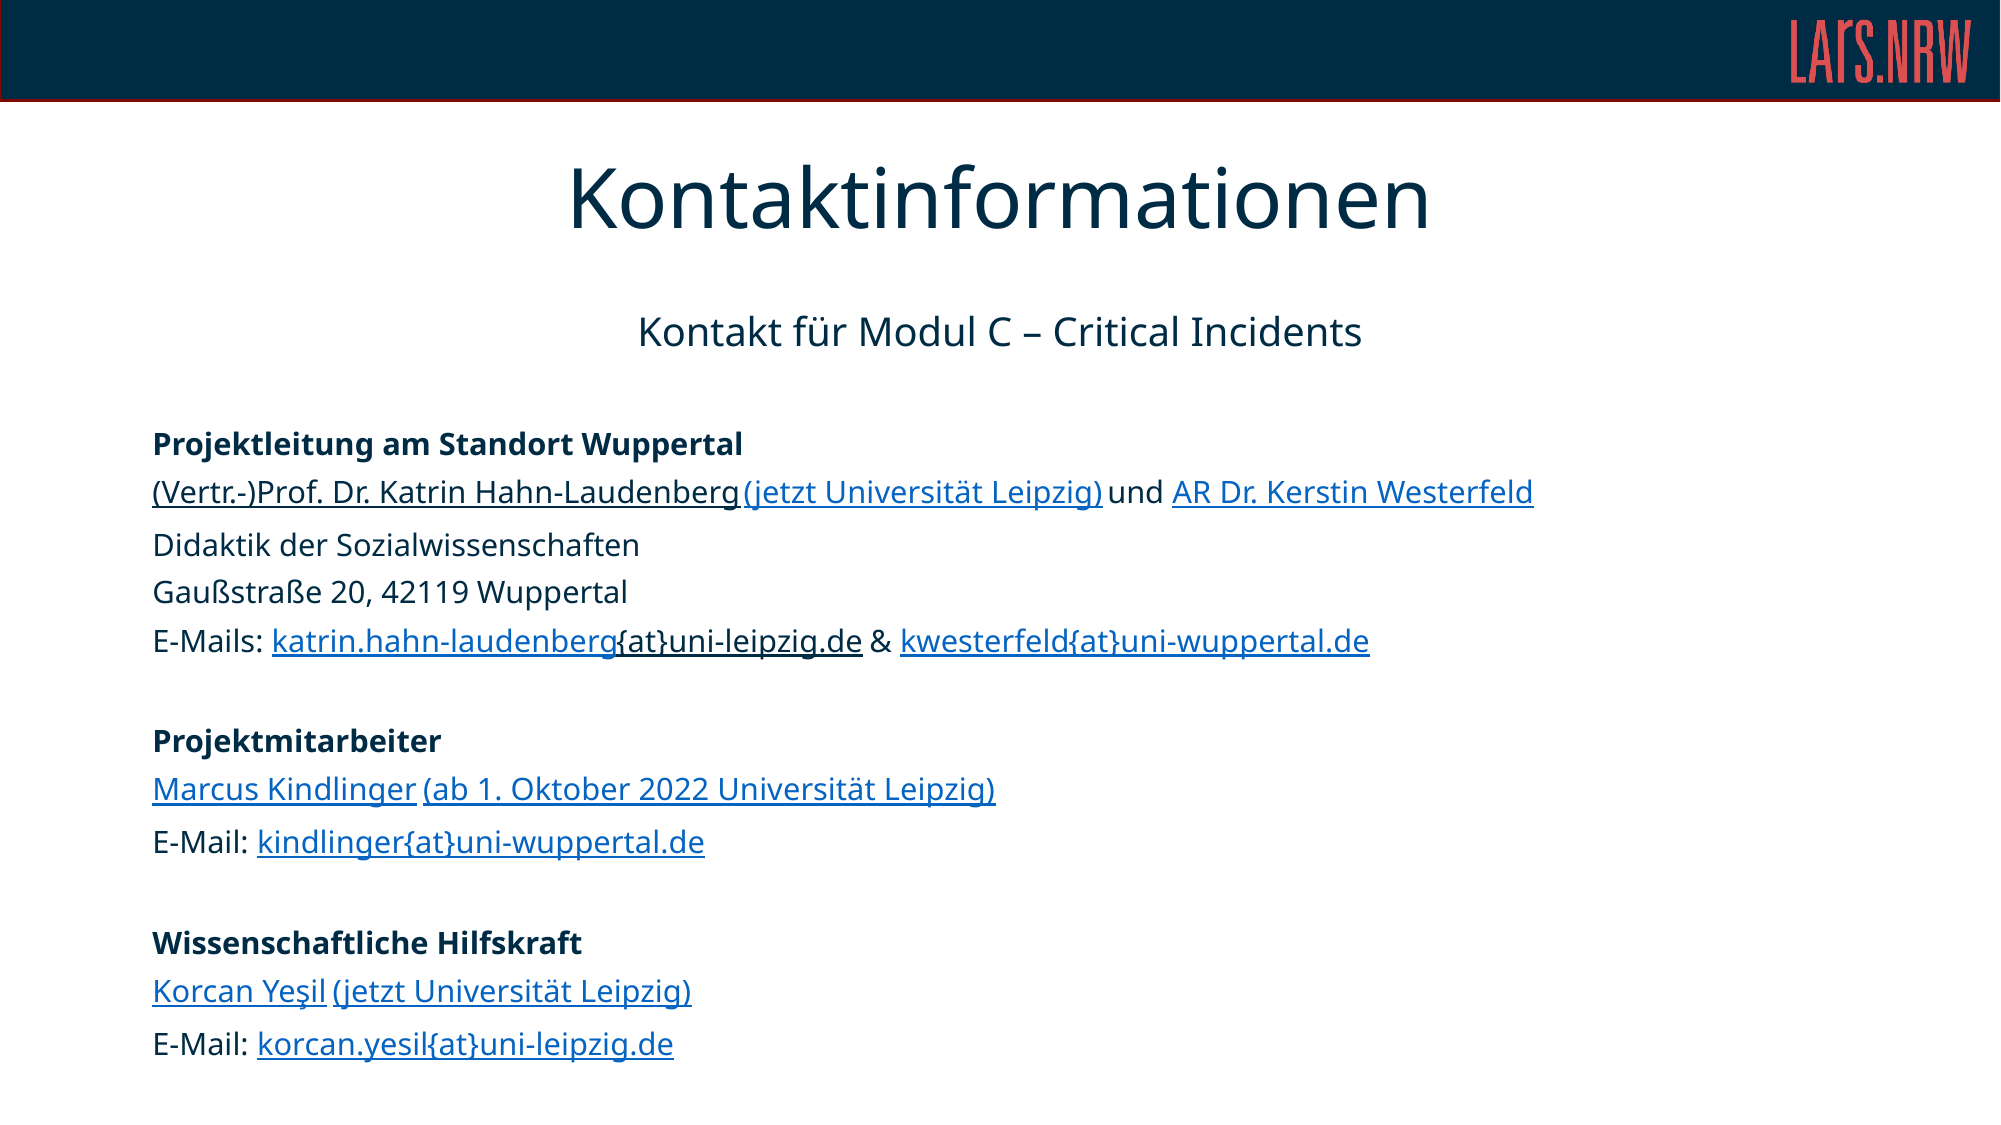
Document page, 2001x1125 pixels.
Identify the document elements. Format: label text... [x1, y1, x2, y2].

title Kontaktinformationen [137, 126, 1863, 278]
picture [1773, 6, 1977, 99]
list Kontakt für Modul C – Critical Incidents Projektleitung am Standort Wuppertal (Vertr.-)Prof. Dr. Katrin Hahn-Laudenberg (jetzt Universität Leipzig) und AR Dr. Kerstin Westerfeld Didaktik der Sozialwissenschaften Gaußstraße 20, 42119 Wuppertal E-Mails: katrin.hahn-laudenberg{at}uni-leipzig.de & kwesterfeld{at}uni-wuppertal.de Projektmitarbeiter Marcus Kindlinger (ab 1. Oktober 2022 Universität Leipzig) E-Mail: kindlinger{at}uni-wuppertal.de Wissenschaftliche Hilfskraft Korcan Yeşil (jetzt Universität Leipzig) E-Mail: korcan.yesil{at}uni-leipzig.de [137, 299, 1863, 1081]
